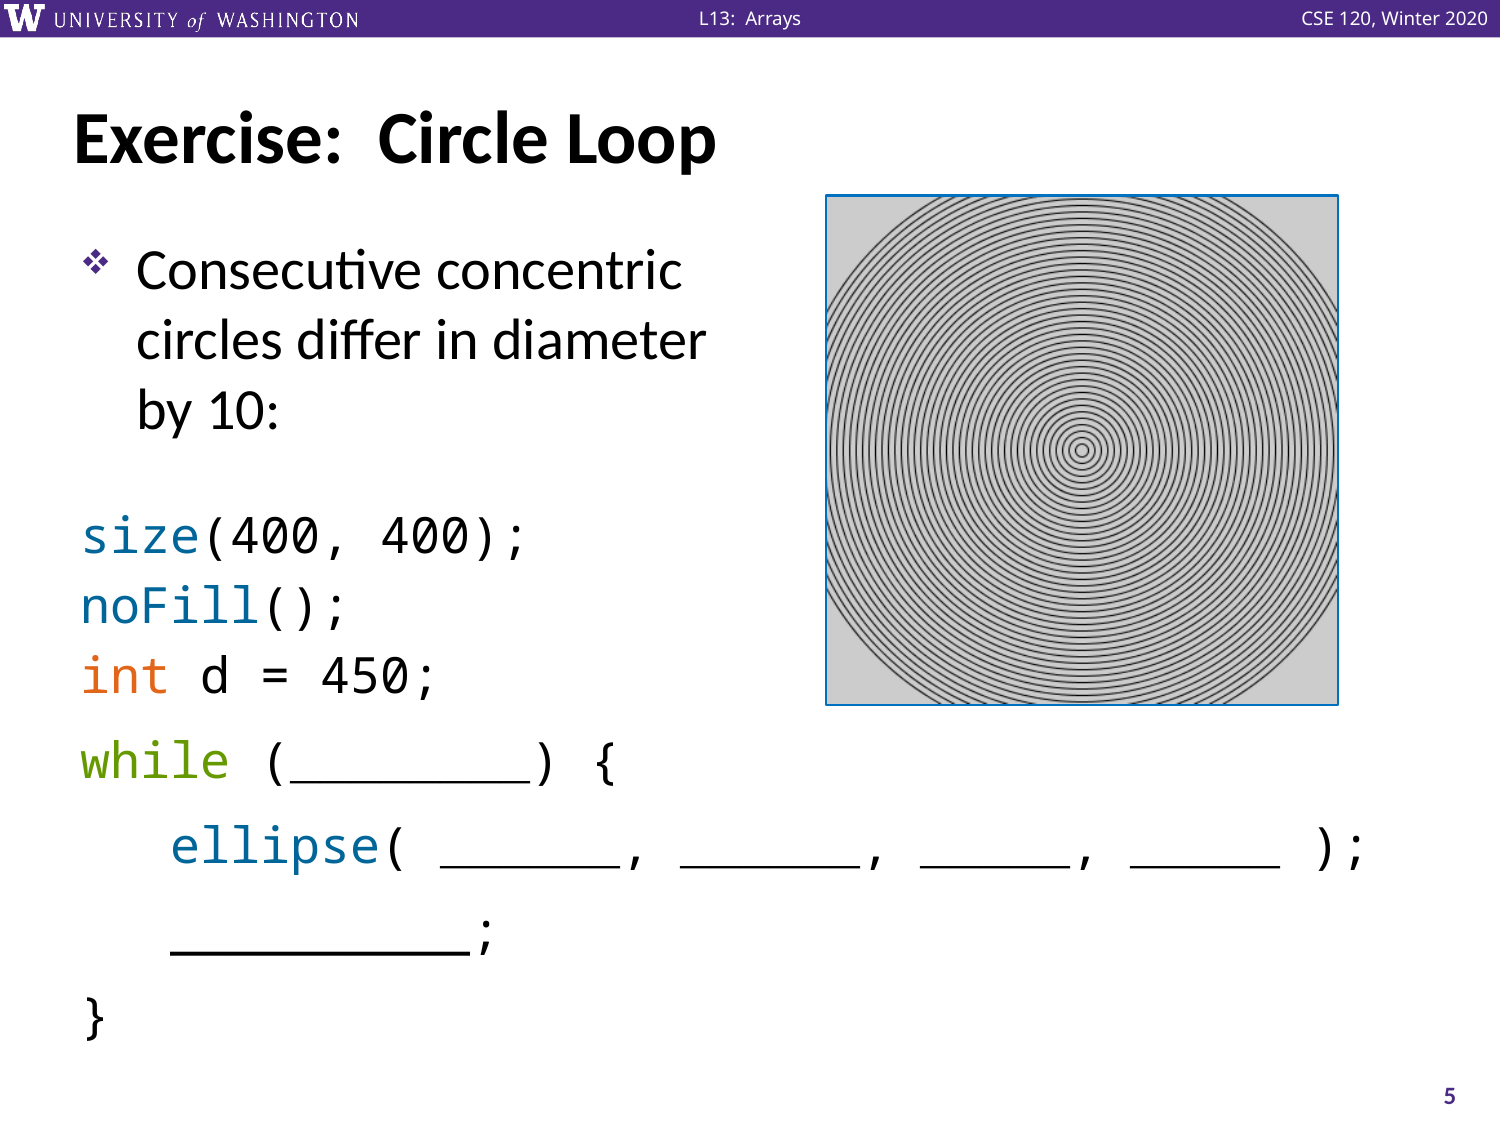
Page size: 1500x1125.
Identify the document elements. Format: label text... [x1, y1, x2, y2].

slide_number 5 [1400, 1065, 1500, 1125]
picture [4, 4, 358, 32]
picture [826, 196, 1337, 705]
title Exercise: Circle Loop [58, 71, 1438, 197]
list Consecutive concentric circles differ in diameter by 10: size(400, 400); noFill(); int d = 450; while (________) { ellipse( ______, ______, _____, _____ ); __________; } [64, 223, 1438, 1110]
